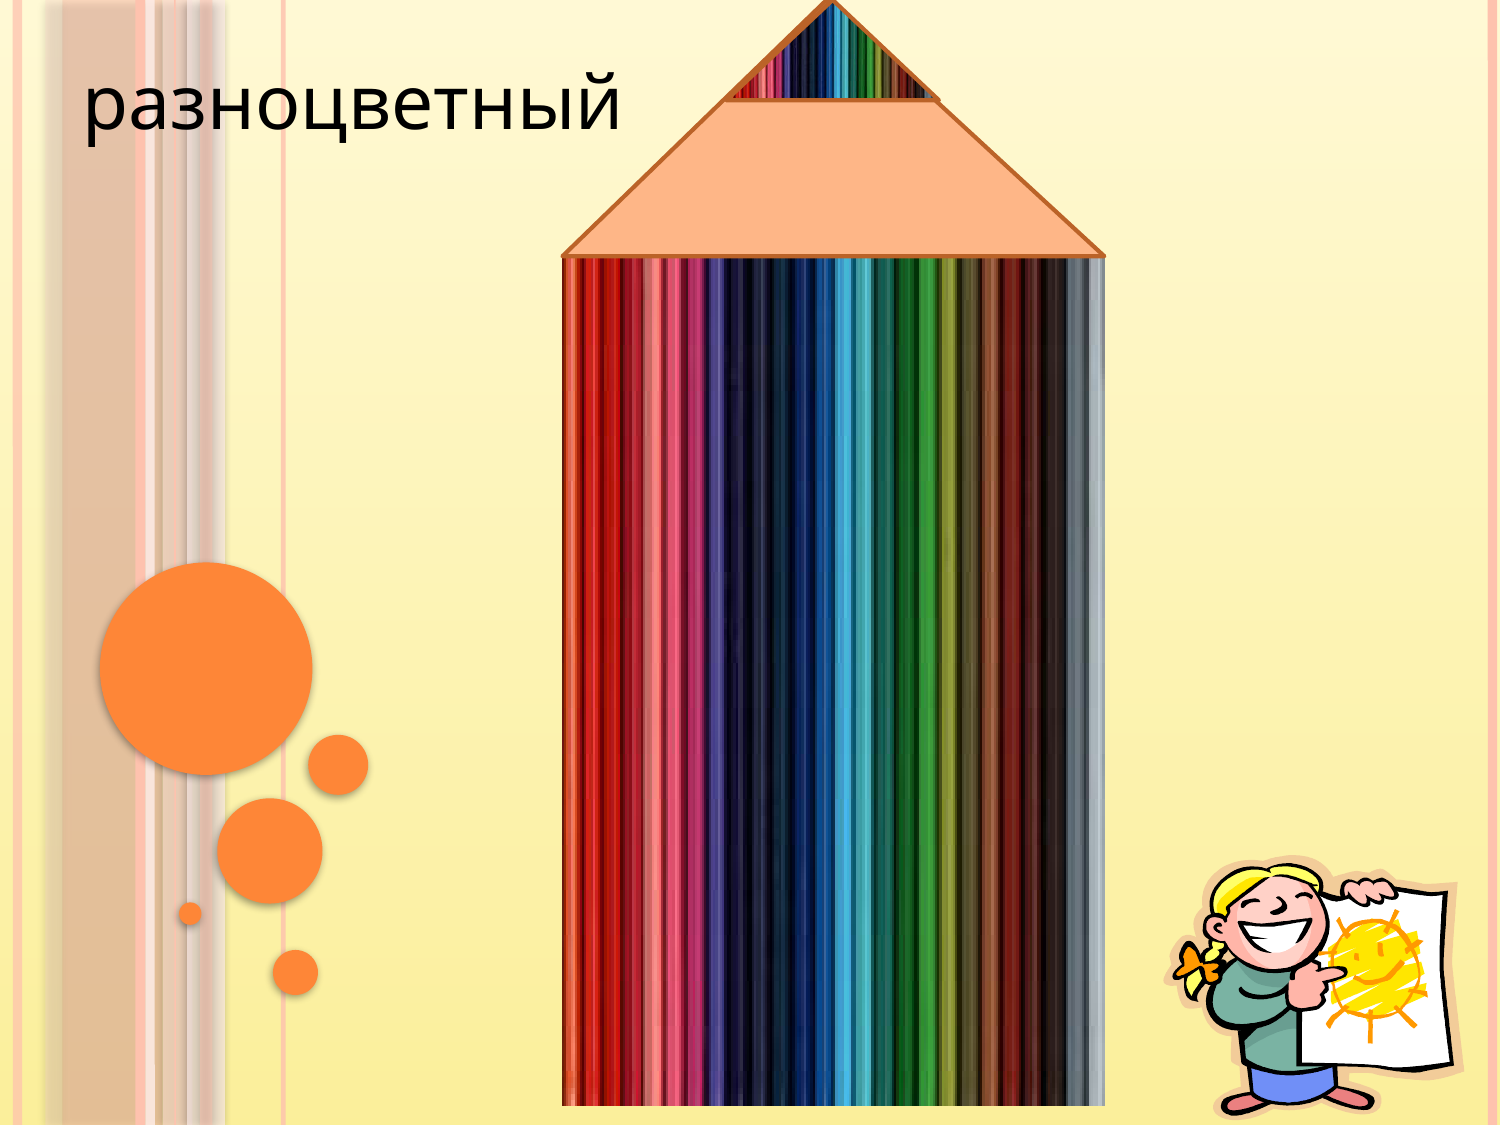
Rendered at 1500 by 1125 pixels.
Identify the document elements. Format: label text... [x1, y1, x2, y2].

picture [1162, 849, 1470, 1125]
text_box [724, 0, 941, 103]
picture [561, 254, 1105, 1107]
text_box [562, 0, 1104, 253]
text_box разноцветный [27, 47, 680, 152]
